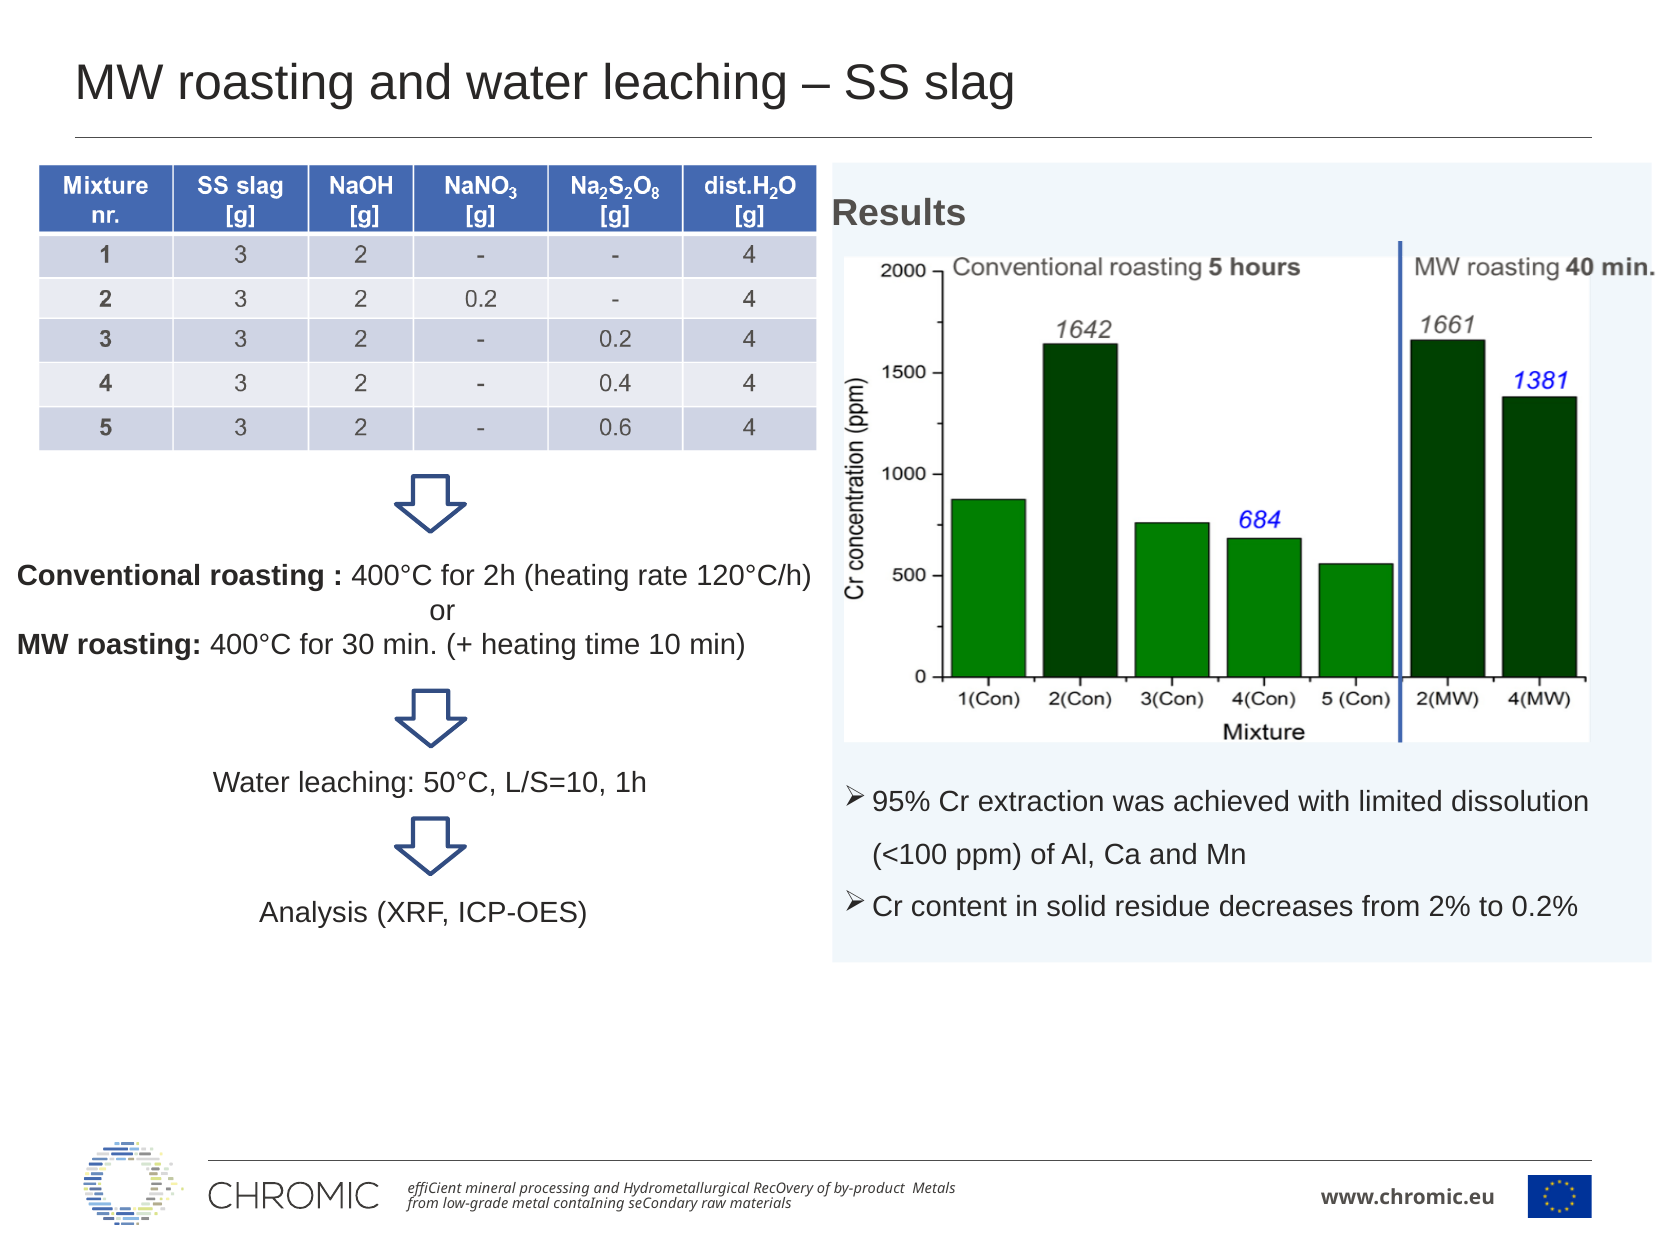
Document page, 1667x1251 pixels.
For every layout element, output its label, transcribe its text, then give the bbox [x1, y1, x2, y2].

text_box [816, 162, 1665, 963]
picture [83, 1142, 184, 1225]
text_box [393, 816, 467, 876]
text_box Water leaching: 50°C, L/S=10, 1h [197, 756, 663, 807]
text_box Conventional roasting : 400°C for 2h (heating rate 120°C/h) or MW roasting: 400°C for 30 min. (+ heating time 10 min) [2, 548, 811, 669]
picture [1527, 1175, 1592, 1218]
text_box [393, 474, 467, 534]
text_box [394, 688, 468, 749]
picture [38, 162, 817, 456]
text_box Analysis (XRF, ICP-OES) [244, 885, 611, 936]
title MW roasting and water leaching – SS slag [74, 50, 1513, 114]
